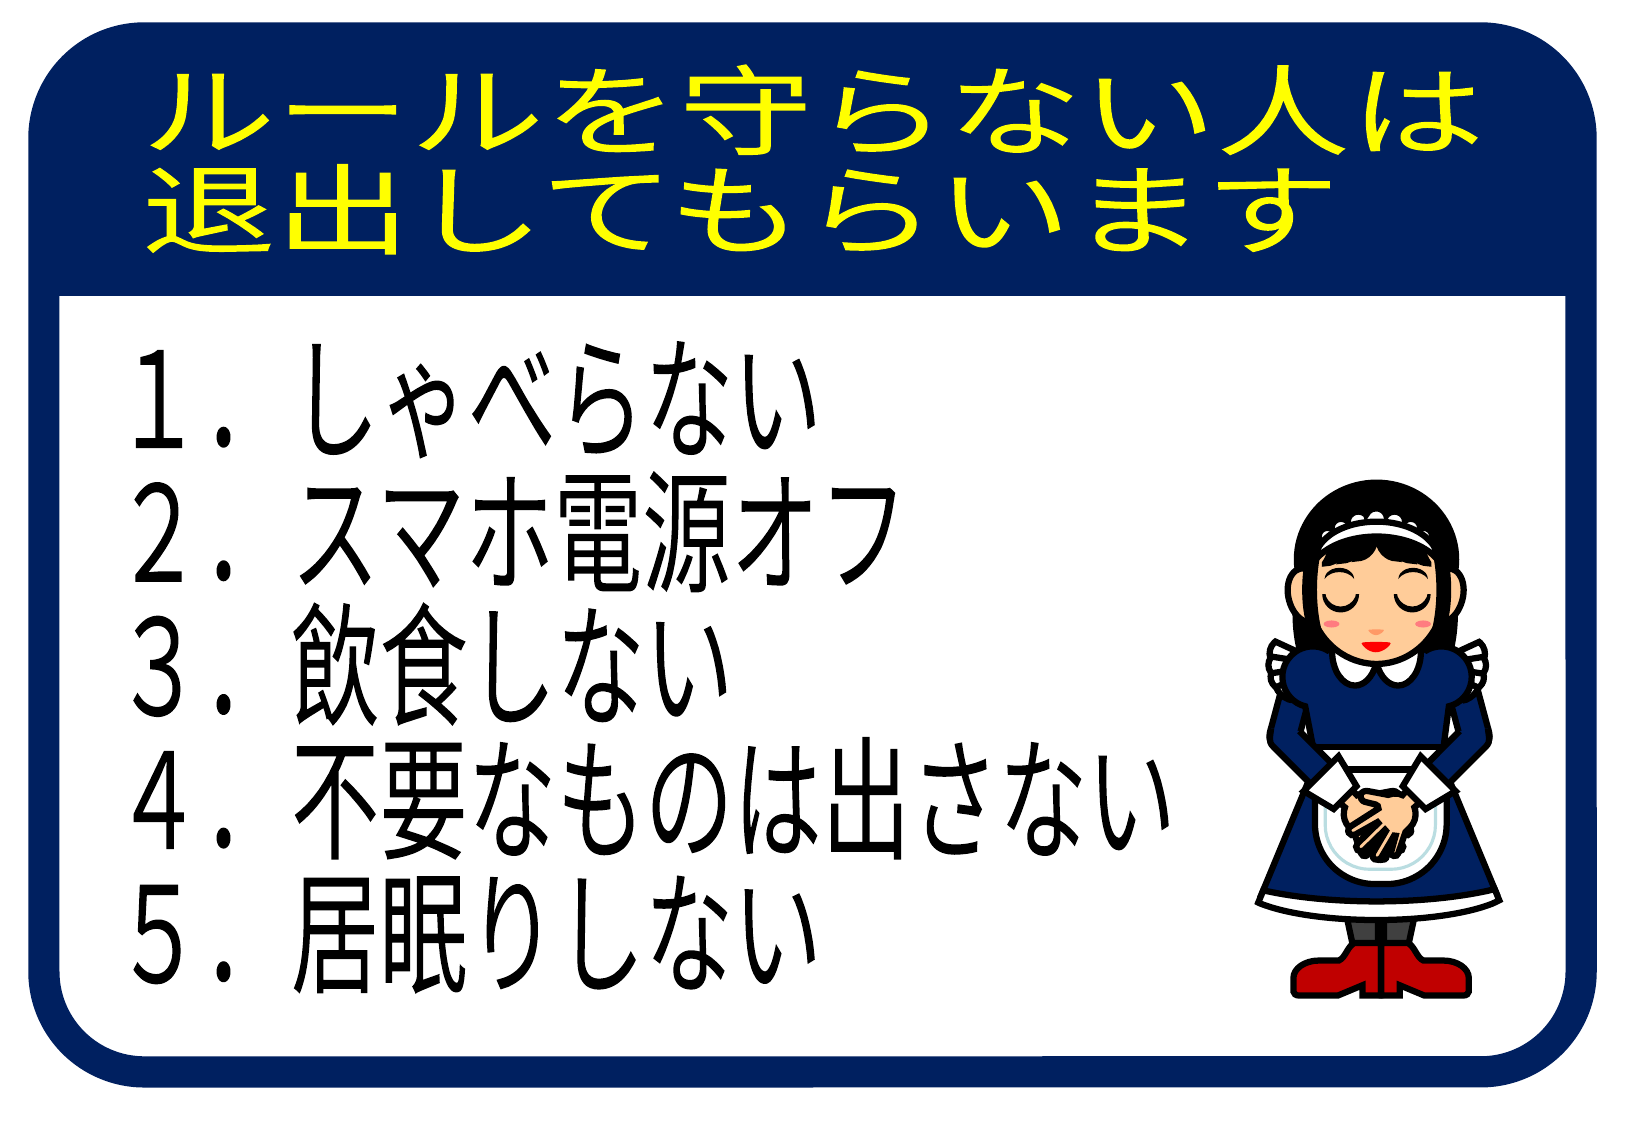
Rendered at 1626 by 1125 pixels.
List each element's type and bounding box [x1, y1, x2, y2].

text_box [41, 35, 165, 159]
text_box [1460, 35, 1584, 159]
text_box [41, 35, 1584, 299]
text_box [1258, 482, 1500, 996]
text_box [41, 297, 1584, 1075]
